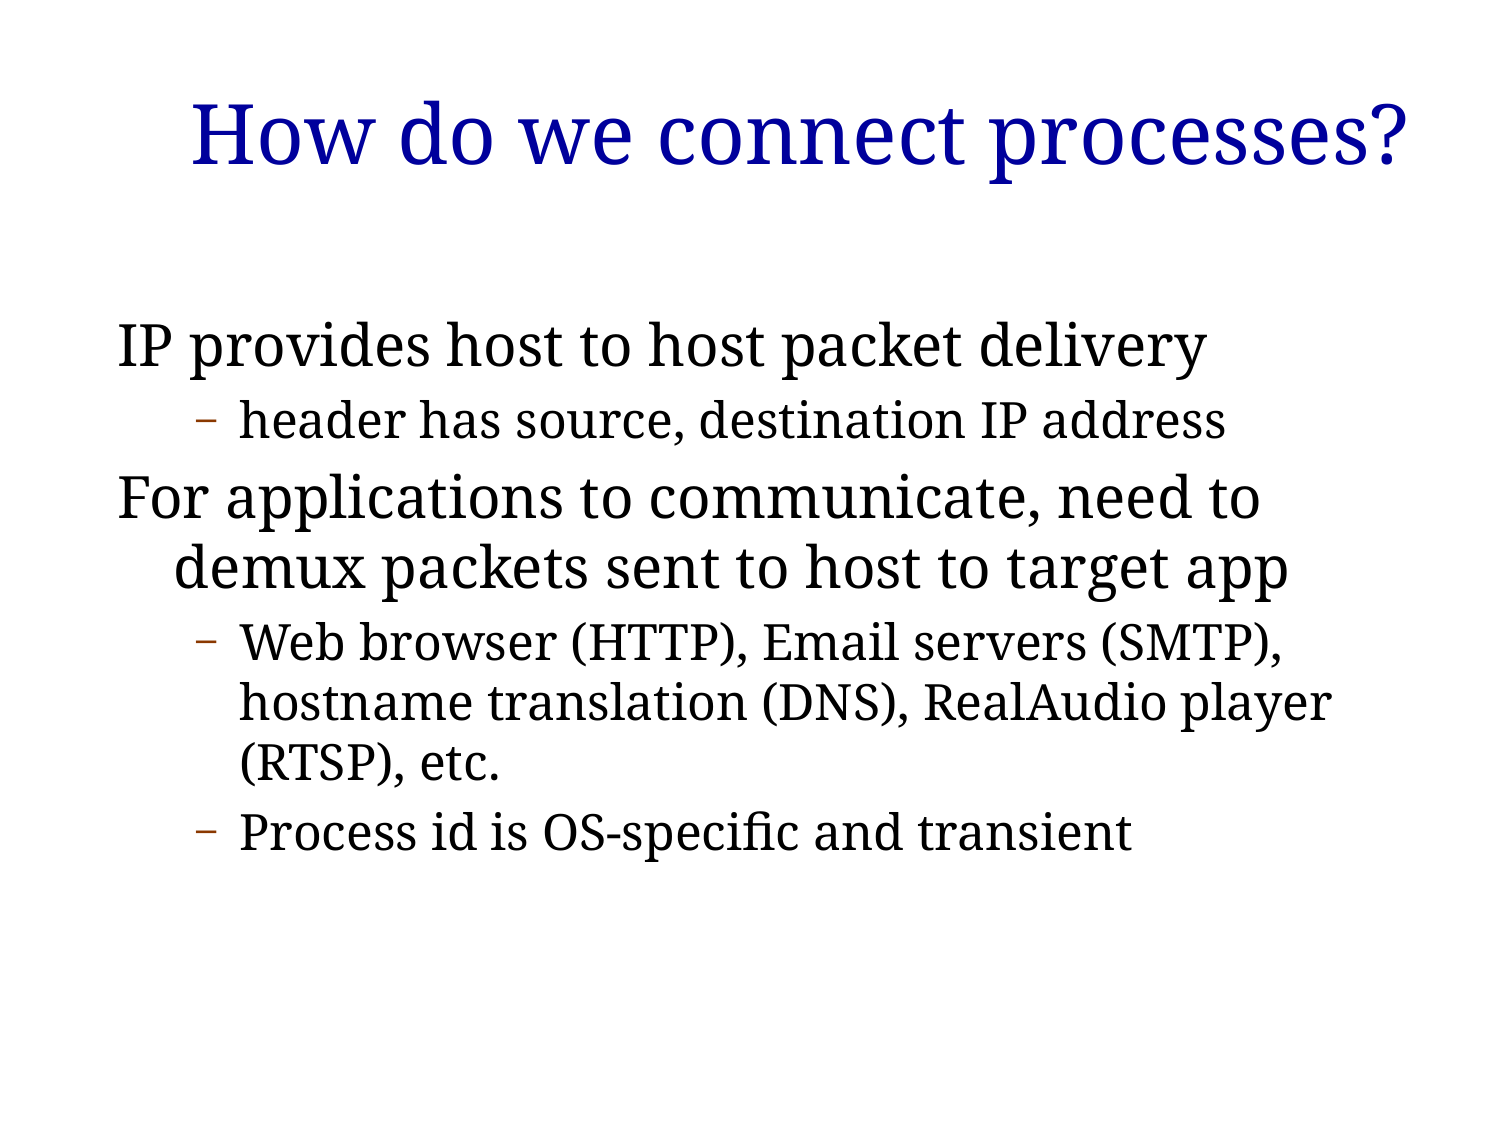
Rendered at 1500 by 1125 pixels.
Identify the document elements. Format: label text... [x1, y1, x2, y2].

list IP provides host to host packet delivery header has source, destination IP address For applications to communicate, need to demux packets sent to host to target app Web browser (HTTP), Email servers (SMTP), hostname translation (DNS), RealAudio player (RTSP), etc. Process id is OS-specific and transient [102, 300, 1434, 977]
title How do we connect processes? [99, 37, 1500, 226]
